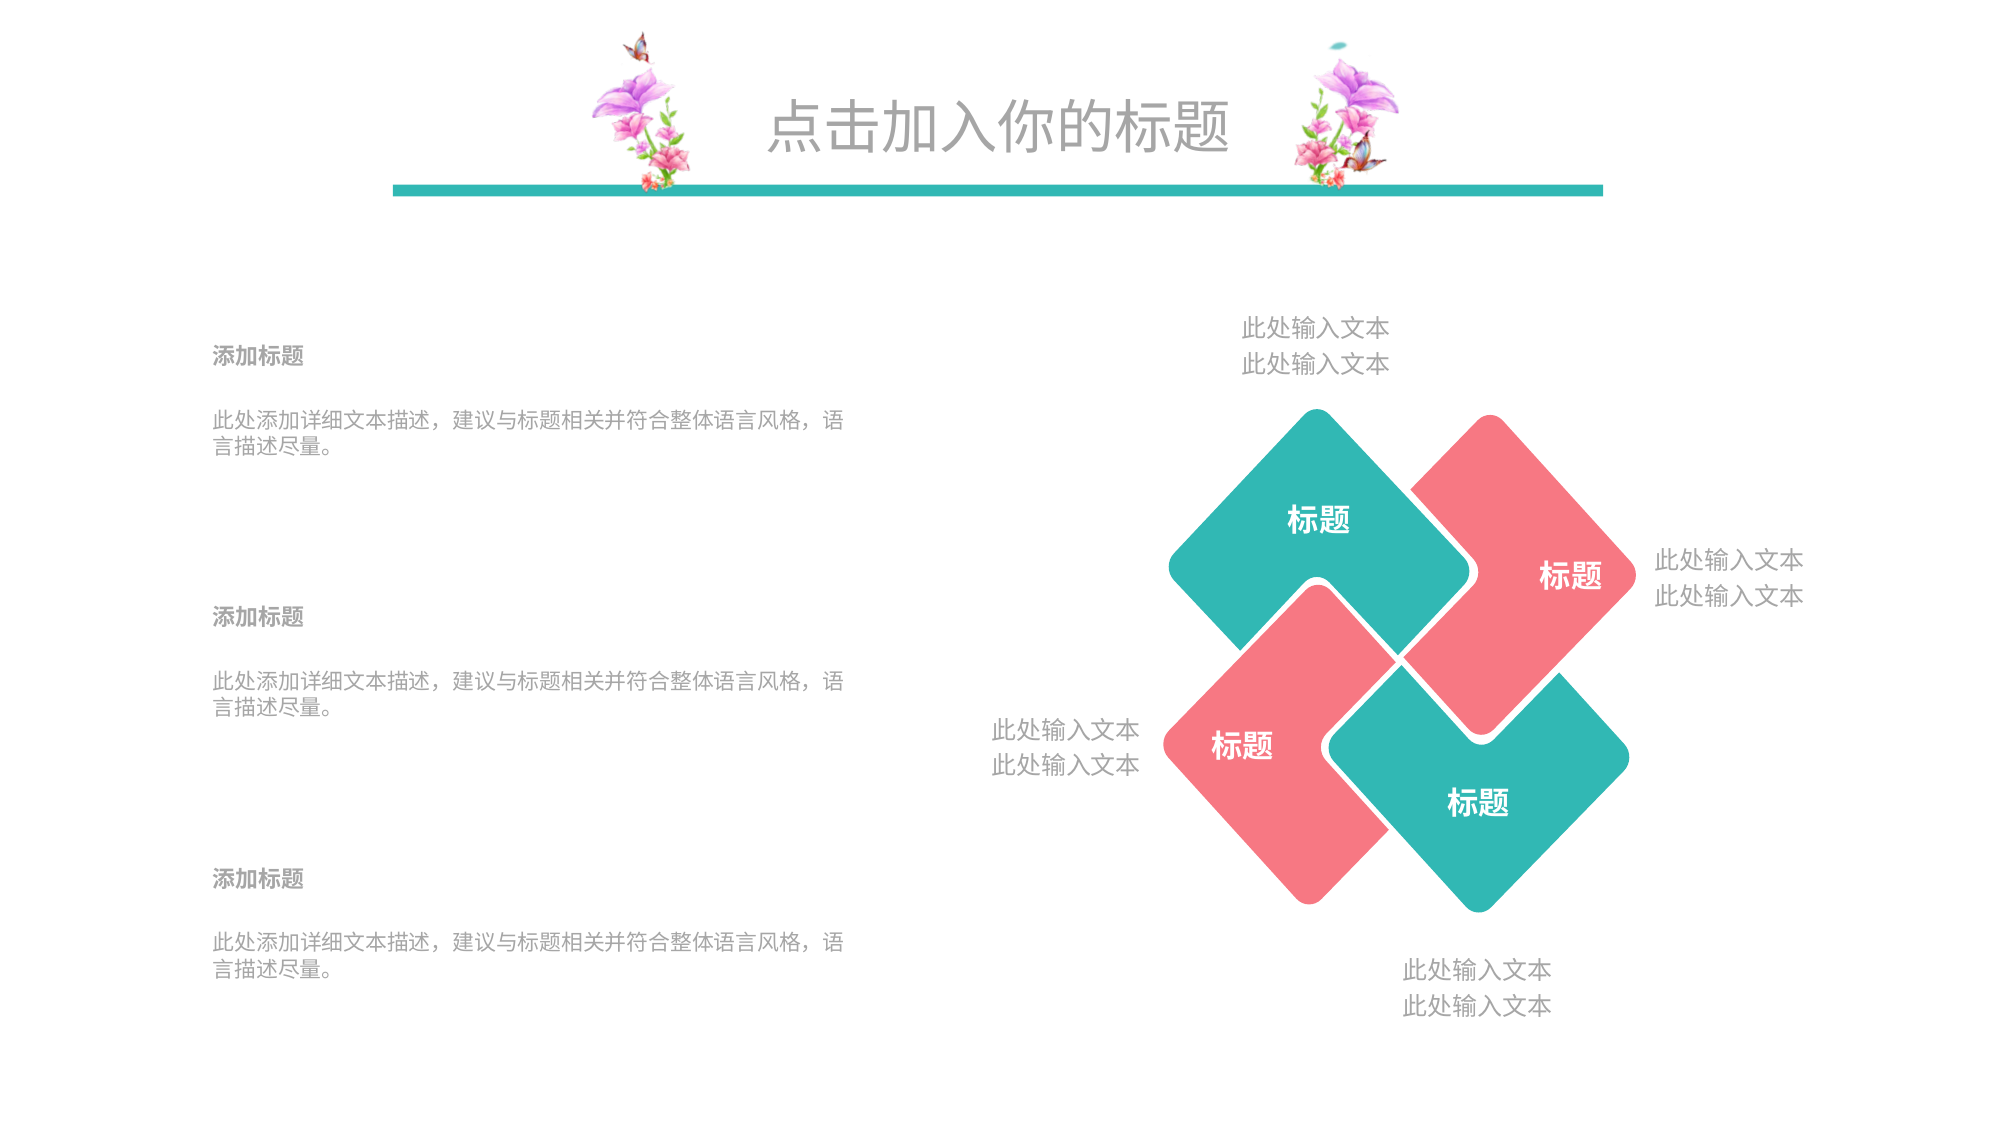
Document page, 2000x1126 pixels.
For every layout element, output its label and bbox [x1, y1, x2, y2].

text_box [701, 89, 1300, 197]
picture [1300, 29, 1417, 208]
picture [571, 20, 701, 208]
text_box [198, 287, 1955, 1041]
text_box [1399, 89, 1604, 197]
text_box [392, 89, 586, 197]
